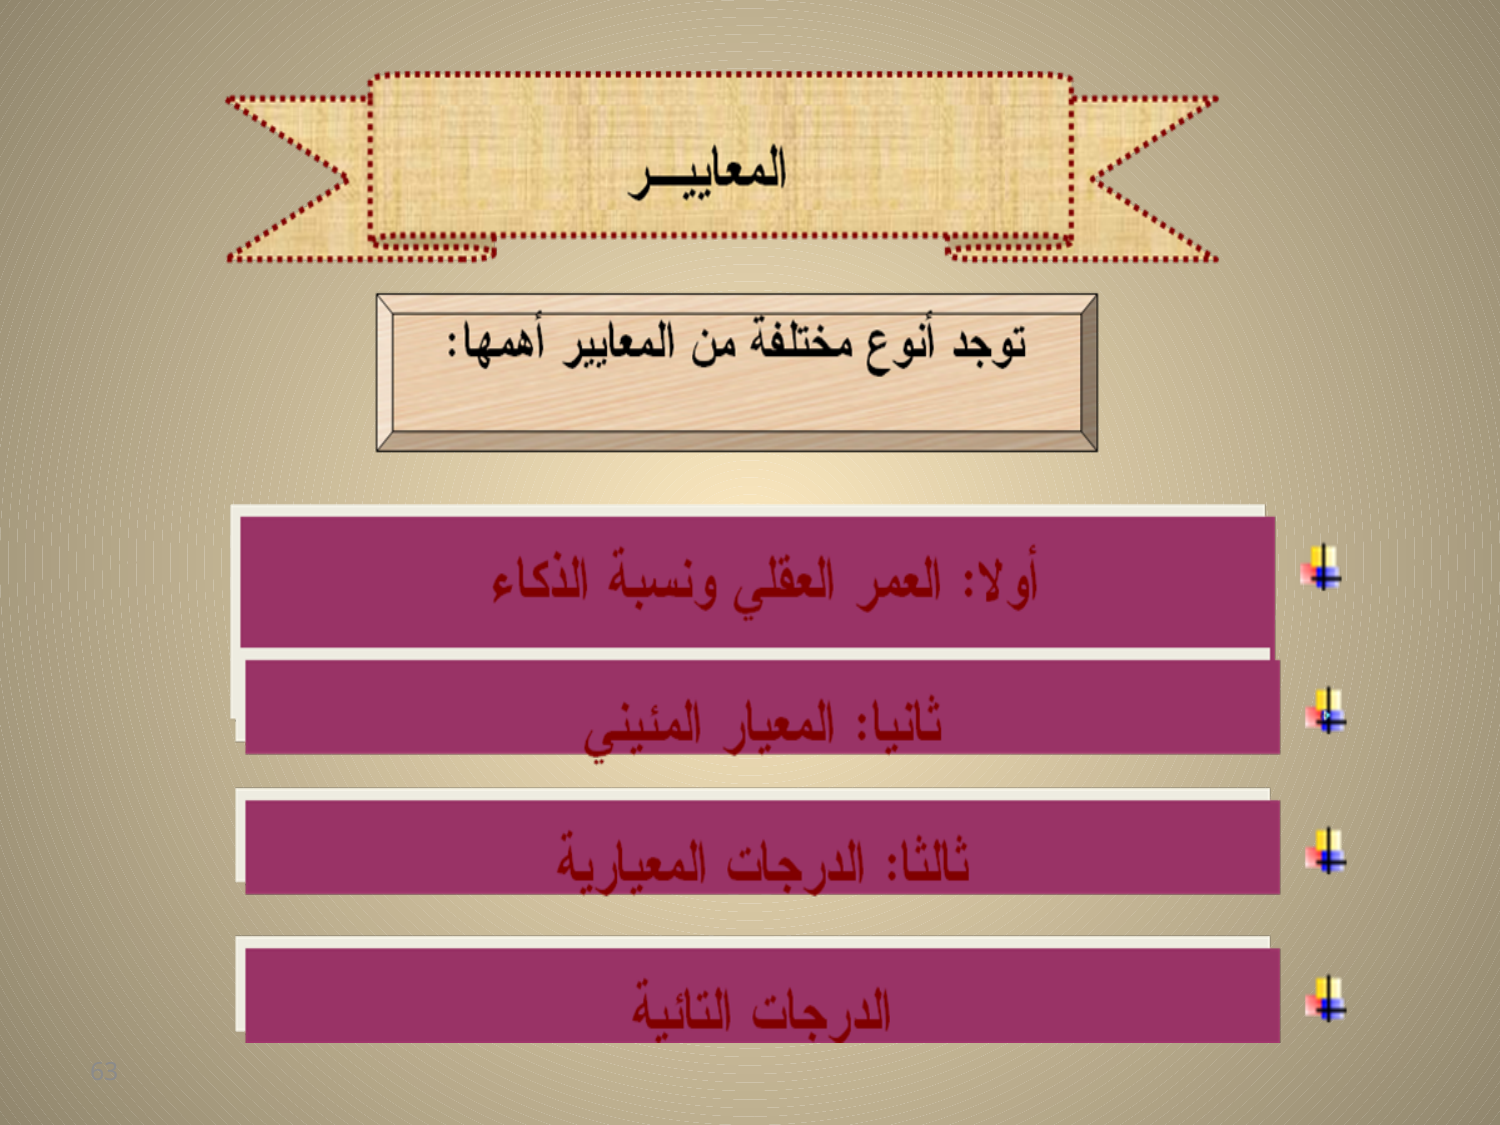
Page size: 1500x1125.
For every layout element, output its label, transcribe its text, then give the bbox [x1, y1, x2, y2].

picture [222, 70, 1348, 1067]
slide_number 63 [75, 1042, 425, 1103]
